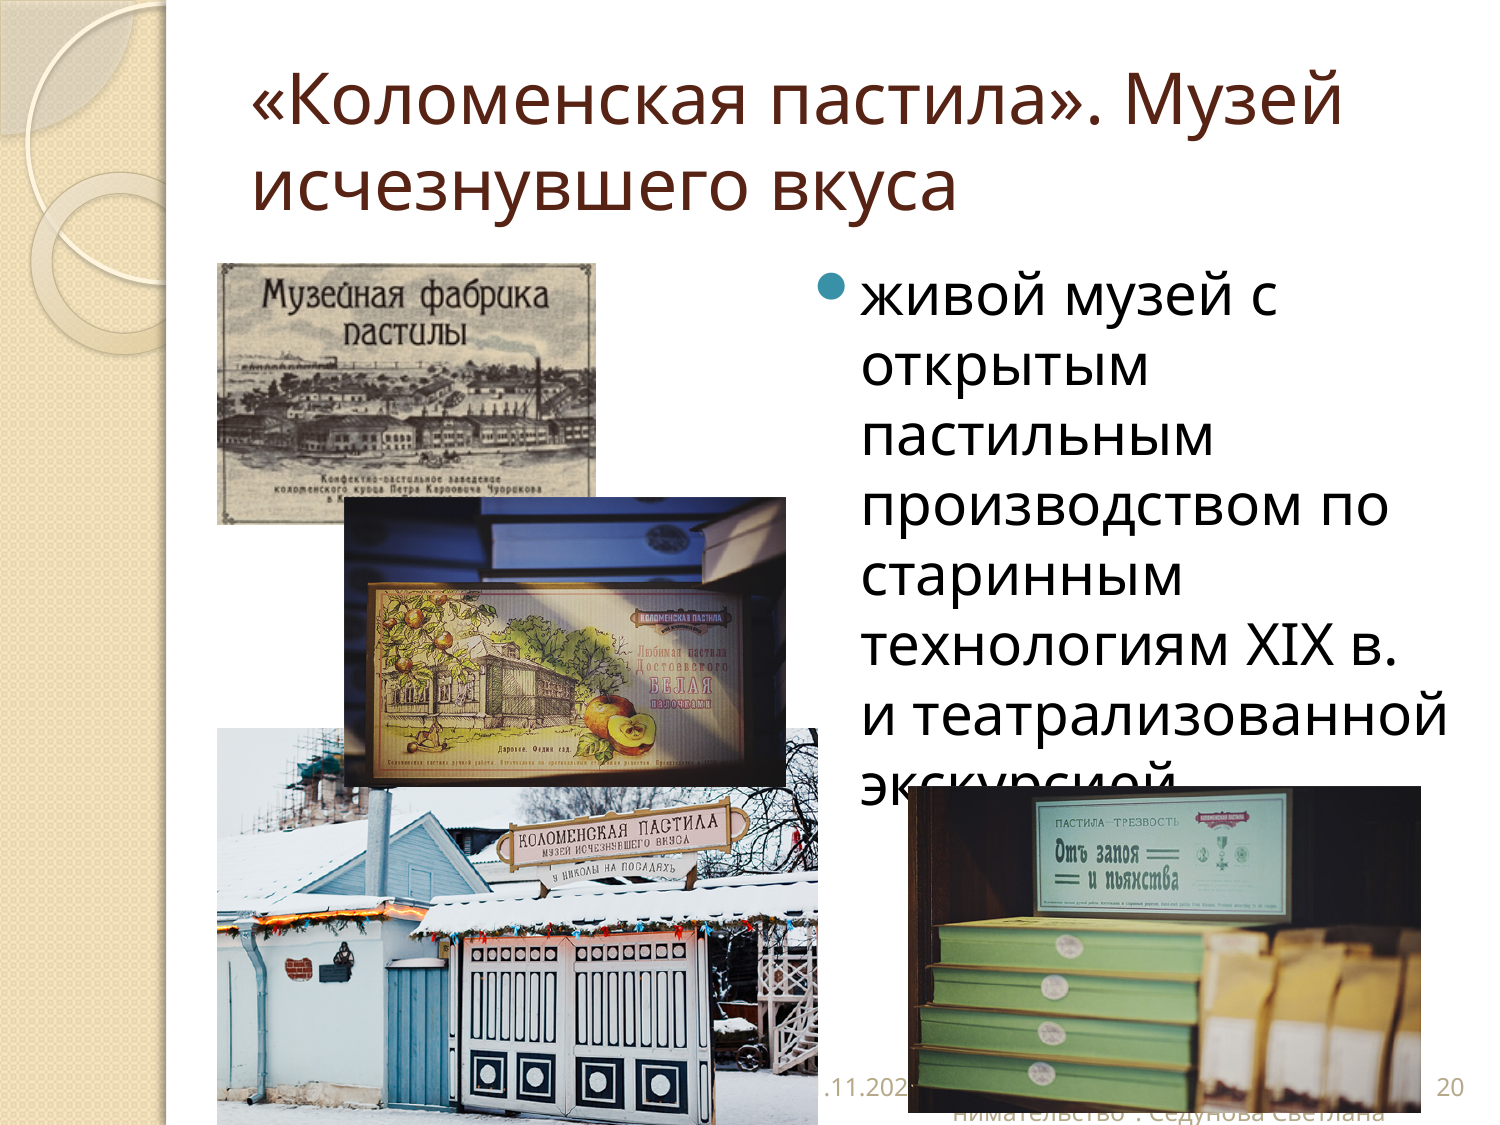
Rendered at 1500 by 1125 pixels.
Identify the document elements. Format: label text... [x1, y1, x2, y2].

list живой музей с открытым пастильным производством по старинным технологиям XIX в. и театрализованной экскурсией. [785, 249, 1466, 1015]
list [217, 727, 818, 1125]
slide_number 20 [1427, 1034, 1488, 1113]
picture [907, 786, 1421, 1114]
title «Коломенская пастила». Музей исчезнувшего вкуса [235, 45, 1466, 233]
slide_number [825, 1034, 900, 1113]
picture [217, 263, 786, 787]
